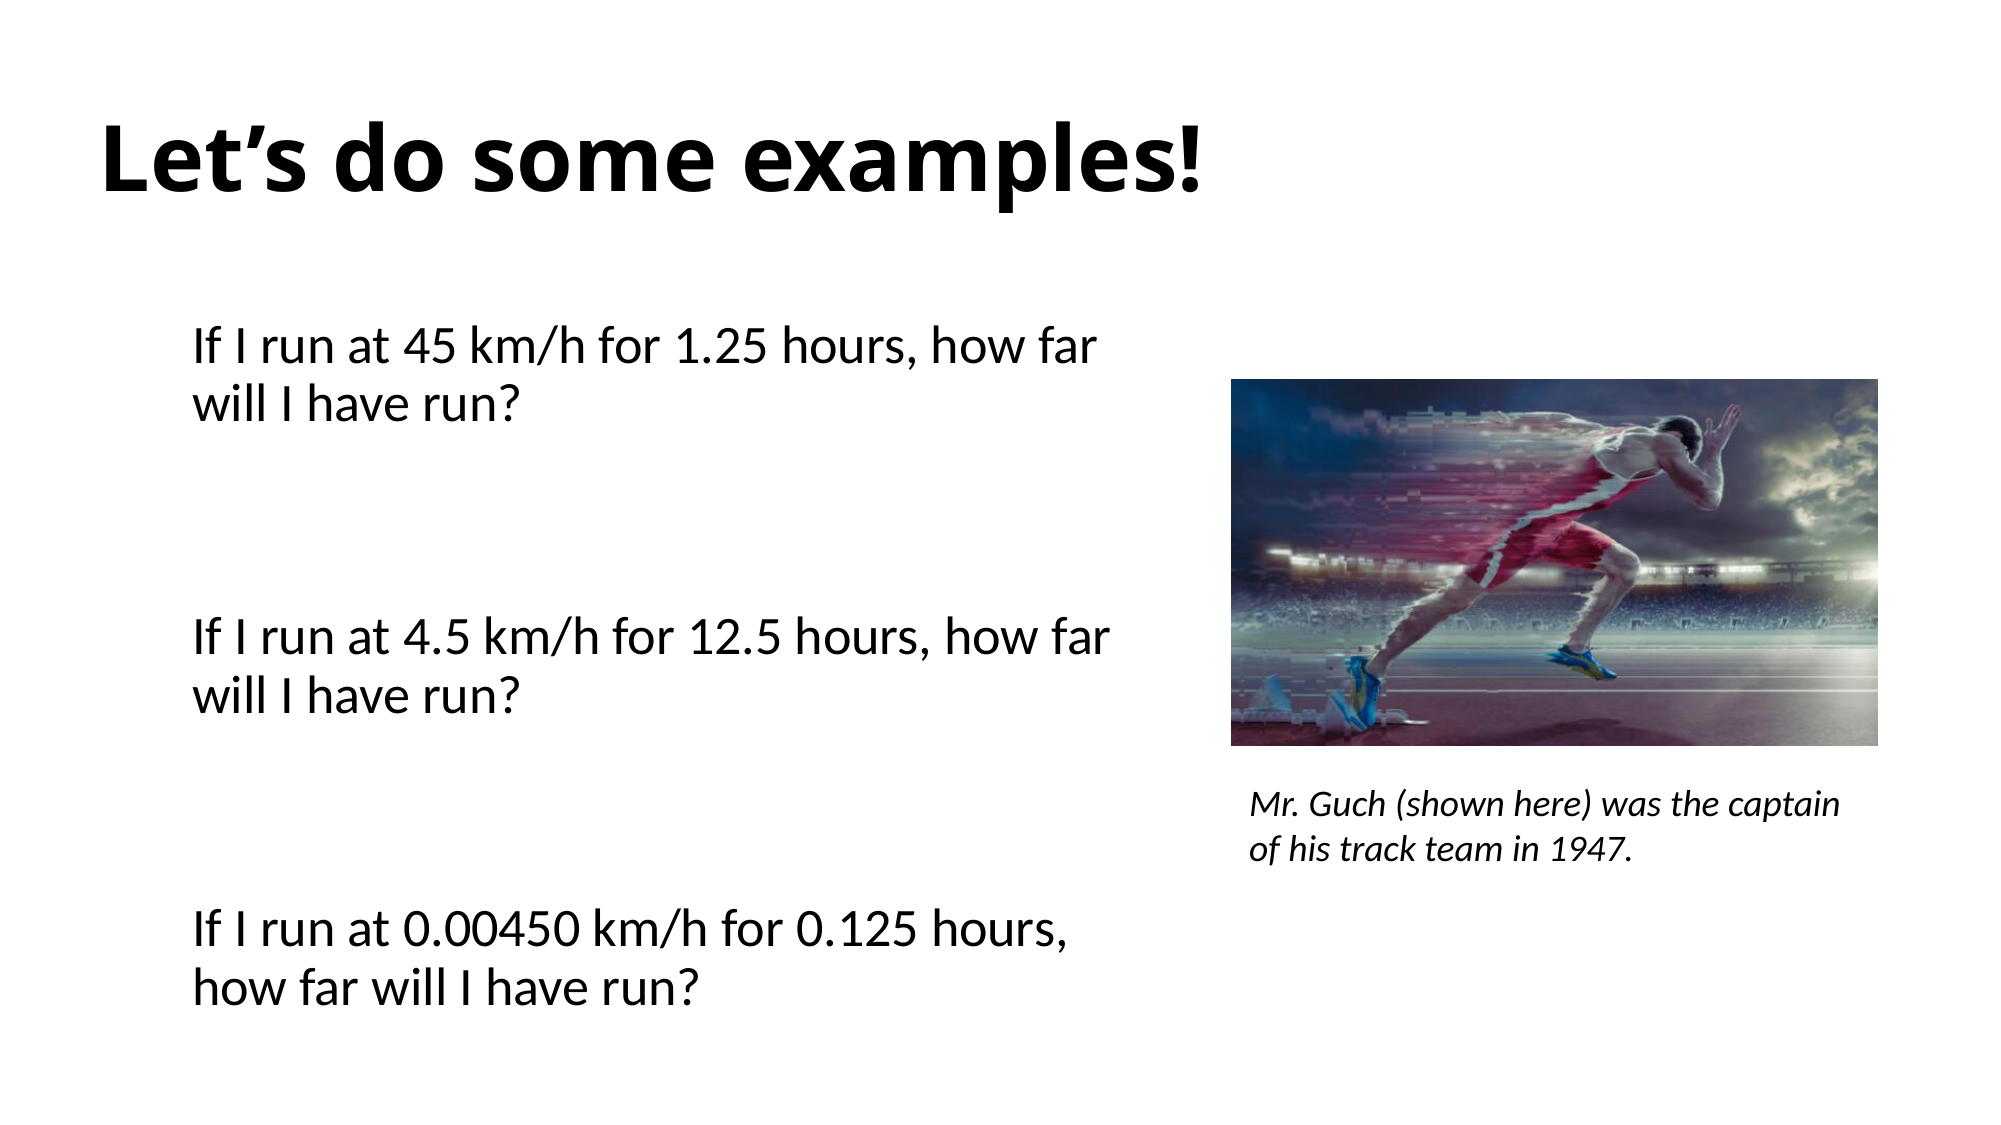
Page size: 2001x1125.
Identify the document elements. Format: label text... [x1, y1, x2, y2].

title Let’s do some examples! [83, 52, 1809, 271]
text_box Mr. Guch (shown here) was the captain of his track team in 1947. [1234, 771, 1875, 877]
list If I run at 45 km/h for 1.25 hours, how far will I have run? If I run at 4.5 km/h for 12.5 hours, how far will I have run? If I run at 0.00450 km/h for 0.125 hours, how far will I have run? [177, 308, 1147, 1025]
picture [1231, 379, 1878, 746]
